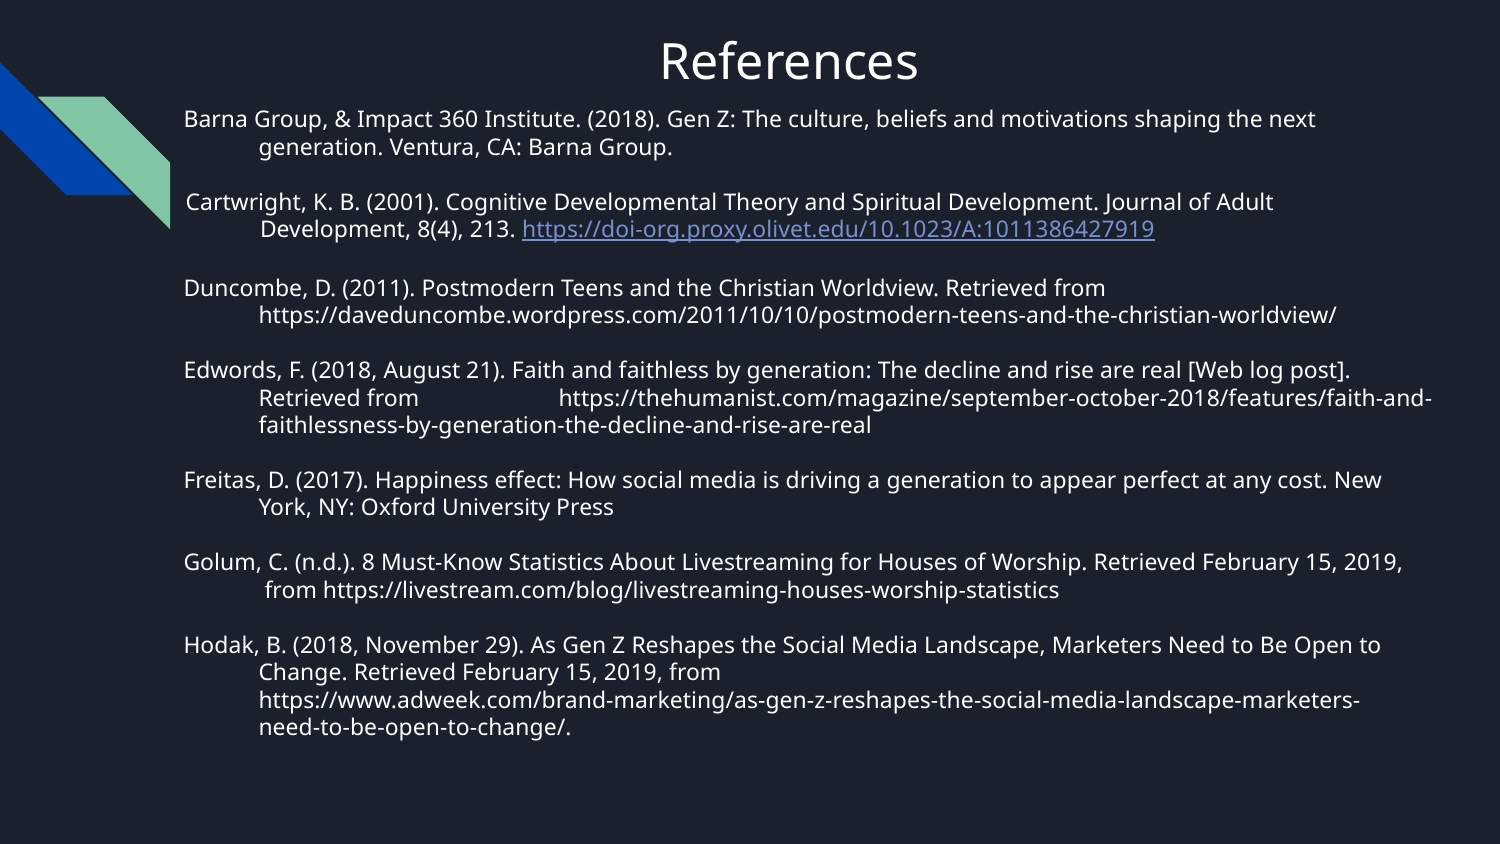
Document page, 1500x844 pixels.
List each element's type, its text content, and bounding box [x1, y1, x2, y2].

list Barna Group, & Impact 360 Institute. (2018). Gen Z: The culture, beliefs and motivations shaping the next generation. Ventura, CA: Barna Group. Cartwright, K. B. (2001). Cognitive Developmental Theory and Spiritual Development. Journal of Adult Development, 8(4), 213. https://doi-org.proxy.olivet.edu/10.1023/A:1011386427919 Duncombe, D. (2011). Postmodern Teens and the Christian Worldview. Retrieved from https://daveduncombe.wordpress.com/2011/10/10/postmodern-teens-and-the-christian-worldview/ Edwords, F. (2018, August 21). Faith and faithless by generation: The decline and rise are real [Web log post]. Retrieved from https://thehumanist.com/magazine/september-october-2018/features/faith-and-faithlessness-by-generation-the-decline-and-rise-are-real Freitas, D. (2017). Happiness effect: How social media is driving a generation to appear perfect at any cost. New York, NY: Oxford University Press Golum, C. (n.d.). 8 Must-Know Statistics About Livestreaming for Houses of Worship. Retrieved February 15, 2019, from https://livestream.com/blog/livestreaming-houses-worship-statistics Hodak, B. (2018, November 29). As Gen Z Reshapes the Social Media Landscape, Marketers Need to Be Open to Change. Retrieved February 15, 2019, from https://www.adweek.com/brand-marketing/as-gen-z-reshapes-the-social-media-landscape-marketers- need-to-be-open-to-change/. [168, 89, 1472, 568]
title References [212, 14, 1367, 89]
